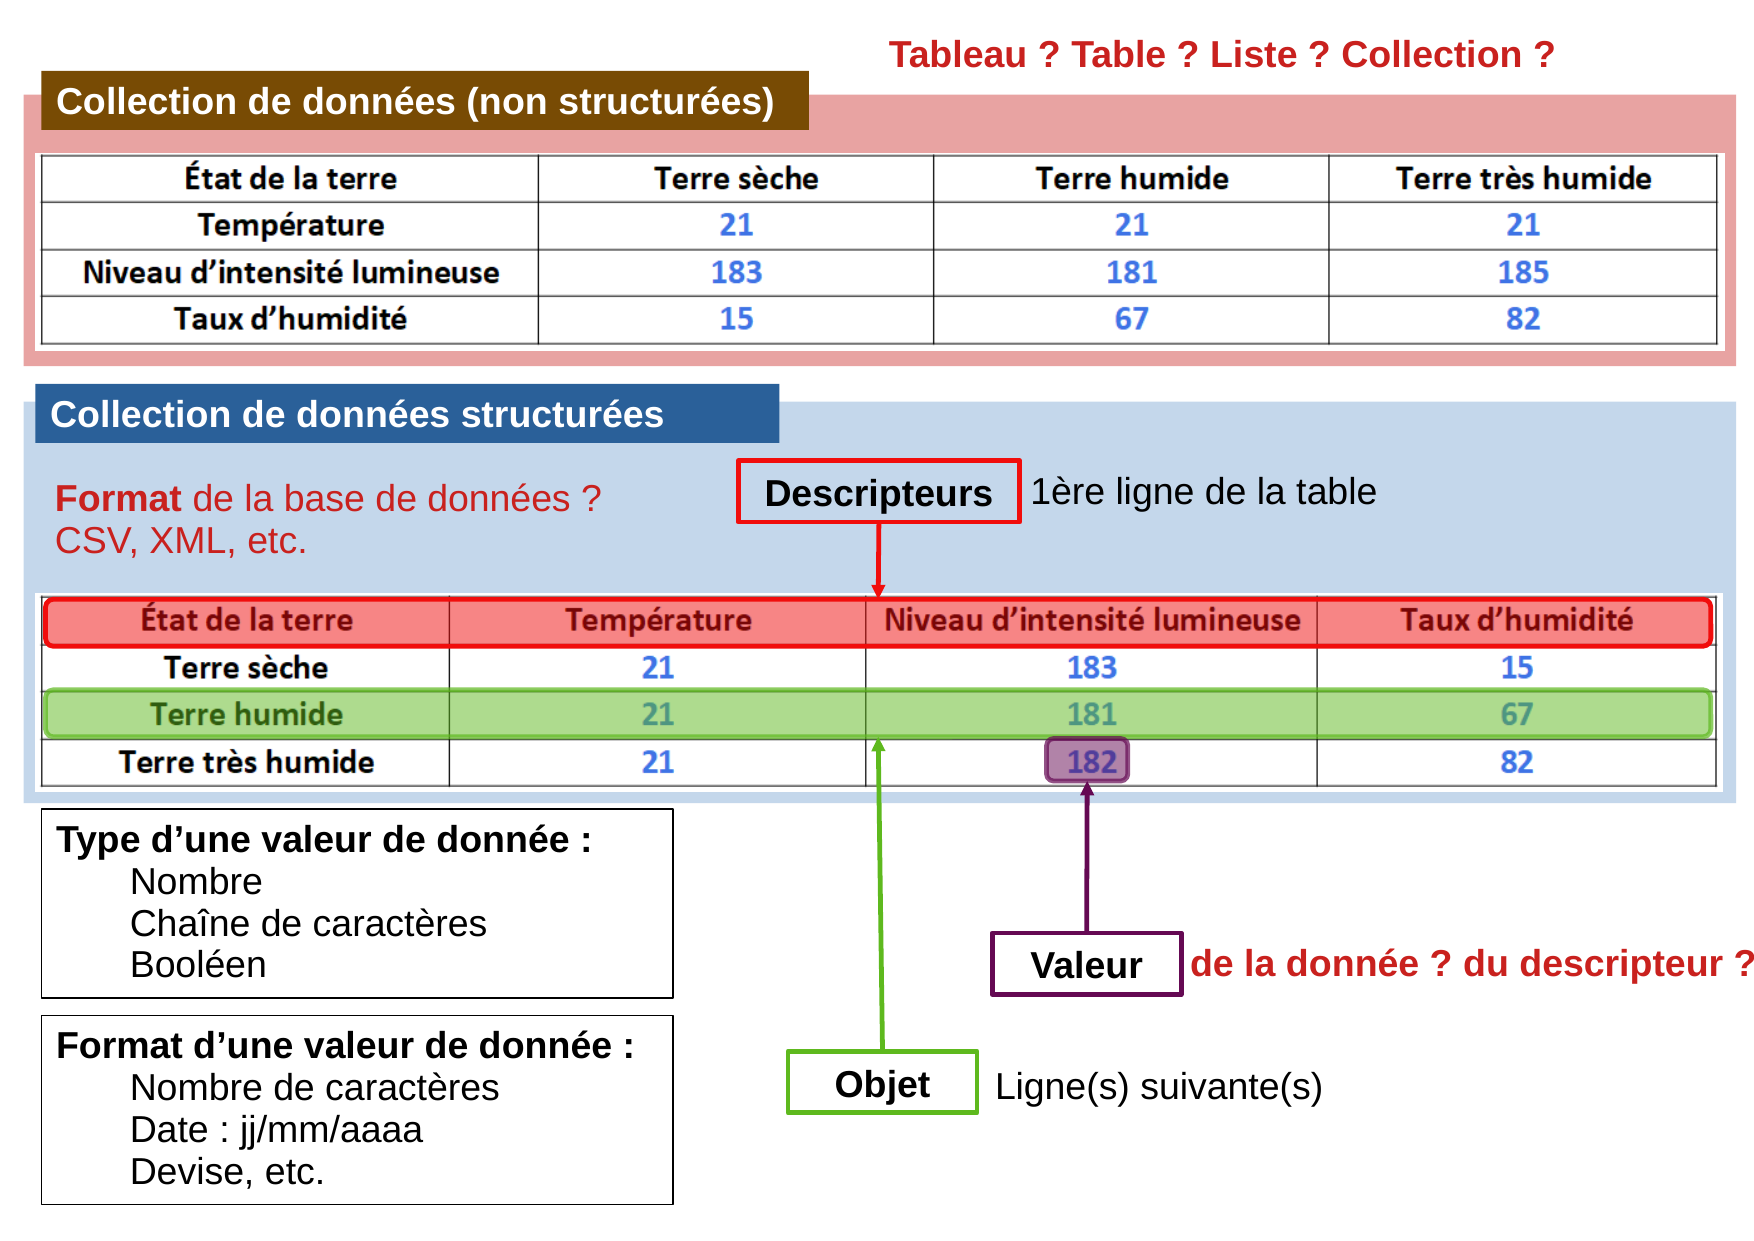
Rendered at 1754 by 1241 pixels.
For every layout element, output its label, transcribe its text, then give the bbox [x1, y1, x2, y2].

picture [35, 153, 1725, 352]
text_box Format d’une valeur de donnée : Nombre de caractères Date : jj/mm/aaaa Devise, etc. [41, 1015, 674, 1205]
text_box Format de la base de données ? CSV, XML, etc. [40, 468, 643, 567]
text_box Ligne(s) suivante(s) [980, 1055, 1406, 1113]
text_box Valeur [992, 933, 1175, 995]
text_box de la donnée ? du descripteur ? [1175, 933, 1754, 1032]
text_box [23, 401, 1737, 804]
text_box Objet [788, 1051, 978, 1113]
text_box [23, 94, 1737, 367]
text_box Collection de données structurées [35, 383, 780, 443]
text_box Type d’une valeur de donnée : Nombre Chaîne de caractères Booléen [41, 809, 674, 999]
text_box Descripteurs [738, 460, 1020, 523]
picture [35, 593, 1723, 792]
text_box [878, 736, 883, 1051]
text_box Tableau ? Table ? Liste ? Collection ? [873, 23, 1666, 83]
text_box Collection de données (non structurées) [41, 70, 809, 130]
text_box 1ère ligne de la table [1015, 460, 1441, 518]
